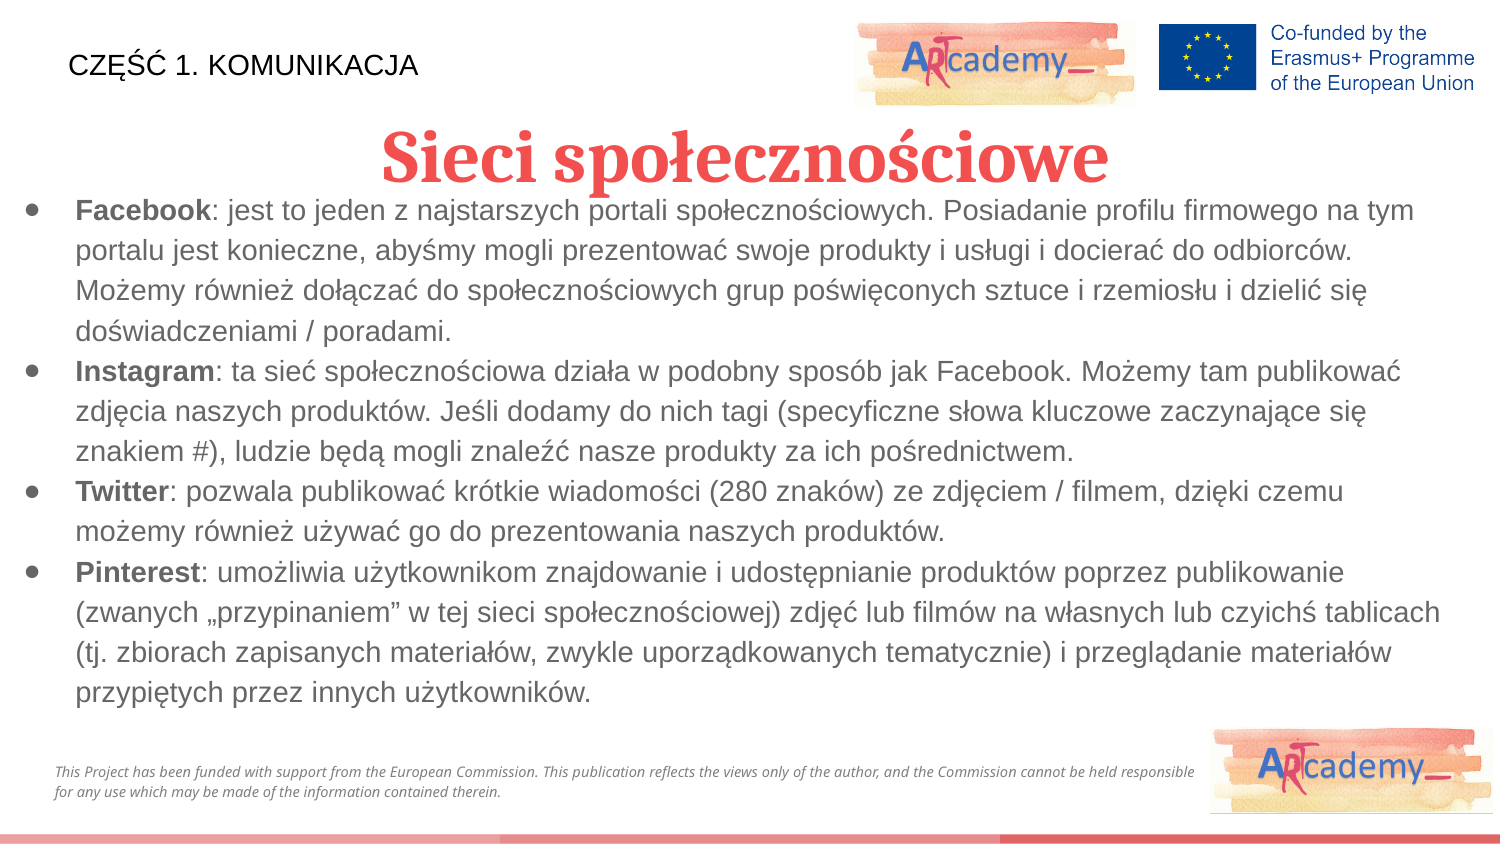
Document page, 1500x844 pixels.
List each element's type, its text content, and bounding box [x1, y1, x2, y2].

picture [1158, 24, 1474, 94]
picture [1210, 709, 1493, 844]
picture [854, 2, 1137, 138]
text_box This Project has been funded with support from the European Commission. This publication reflects the views only of the author, and the Commission cannot be held responsible for any use which may be made of the information contained therein. [39, 754, 1205, 799]
text_box CZĘŚĆ 1. KOMUNIKACJA [53, 39, 474, 89]
list Facebook: jest to jeden z najstarszych portali społecznościowych. Posiadanie profilu firmowego na tym portalu jest konieczne, abyśmy mogli prezentować swoje produkty i usługi i docierać do odbiorców. Możemy również dołączać do społecznościowych grup poświęconych sztuce i rzemiosłu i dzielić się doświadczeniami / poradami. Instagram: ta sieć społecznościowa działa w podobny sposób jak Facebook. Możemy tam publikować zdjęcia naszych produktów. Jeśli dodamy do nich tagi (specyficzne słowa kluczowe zaczynające się znakiem #), ludzie będą mogli znaleźć nasze produkty za ich pośrednictwem. Twitter: pozwala publikować krótkie wiadomości (280 znaków) ze zdjęciem / filmem, dzięki czemu możemy również używać go do prezentowania naszych produktów. Pinterest: umożliwia użytkownikom znajdowanie i udostępnianie produktów poprzez publikowanie (zwanych „przypinaniem” w tej sieci społecznościowej) zdjęć lub filmów na własnych lub czyichś tablicach (tj. zbiorach zapisanych materiałów, zwykle uporządkowanych tematycznie) i przeglądanie materiałów przypiętych przez innych użytkowników. [0, 171, 1474, 457]
title Sieci społecznościowe [162, 4, 1333, 171]
